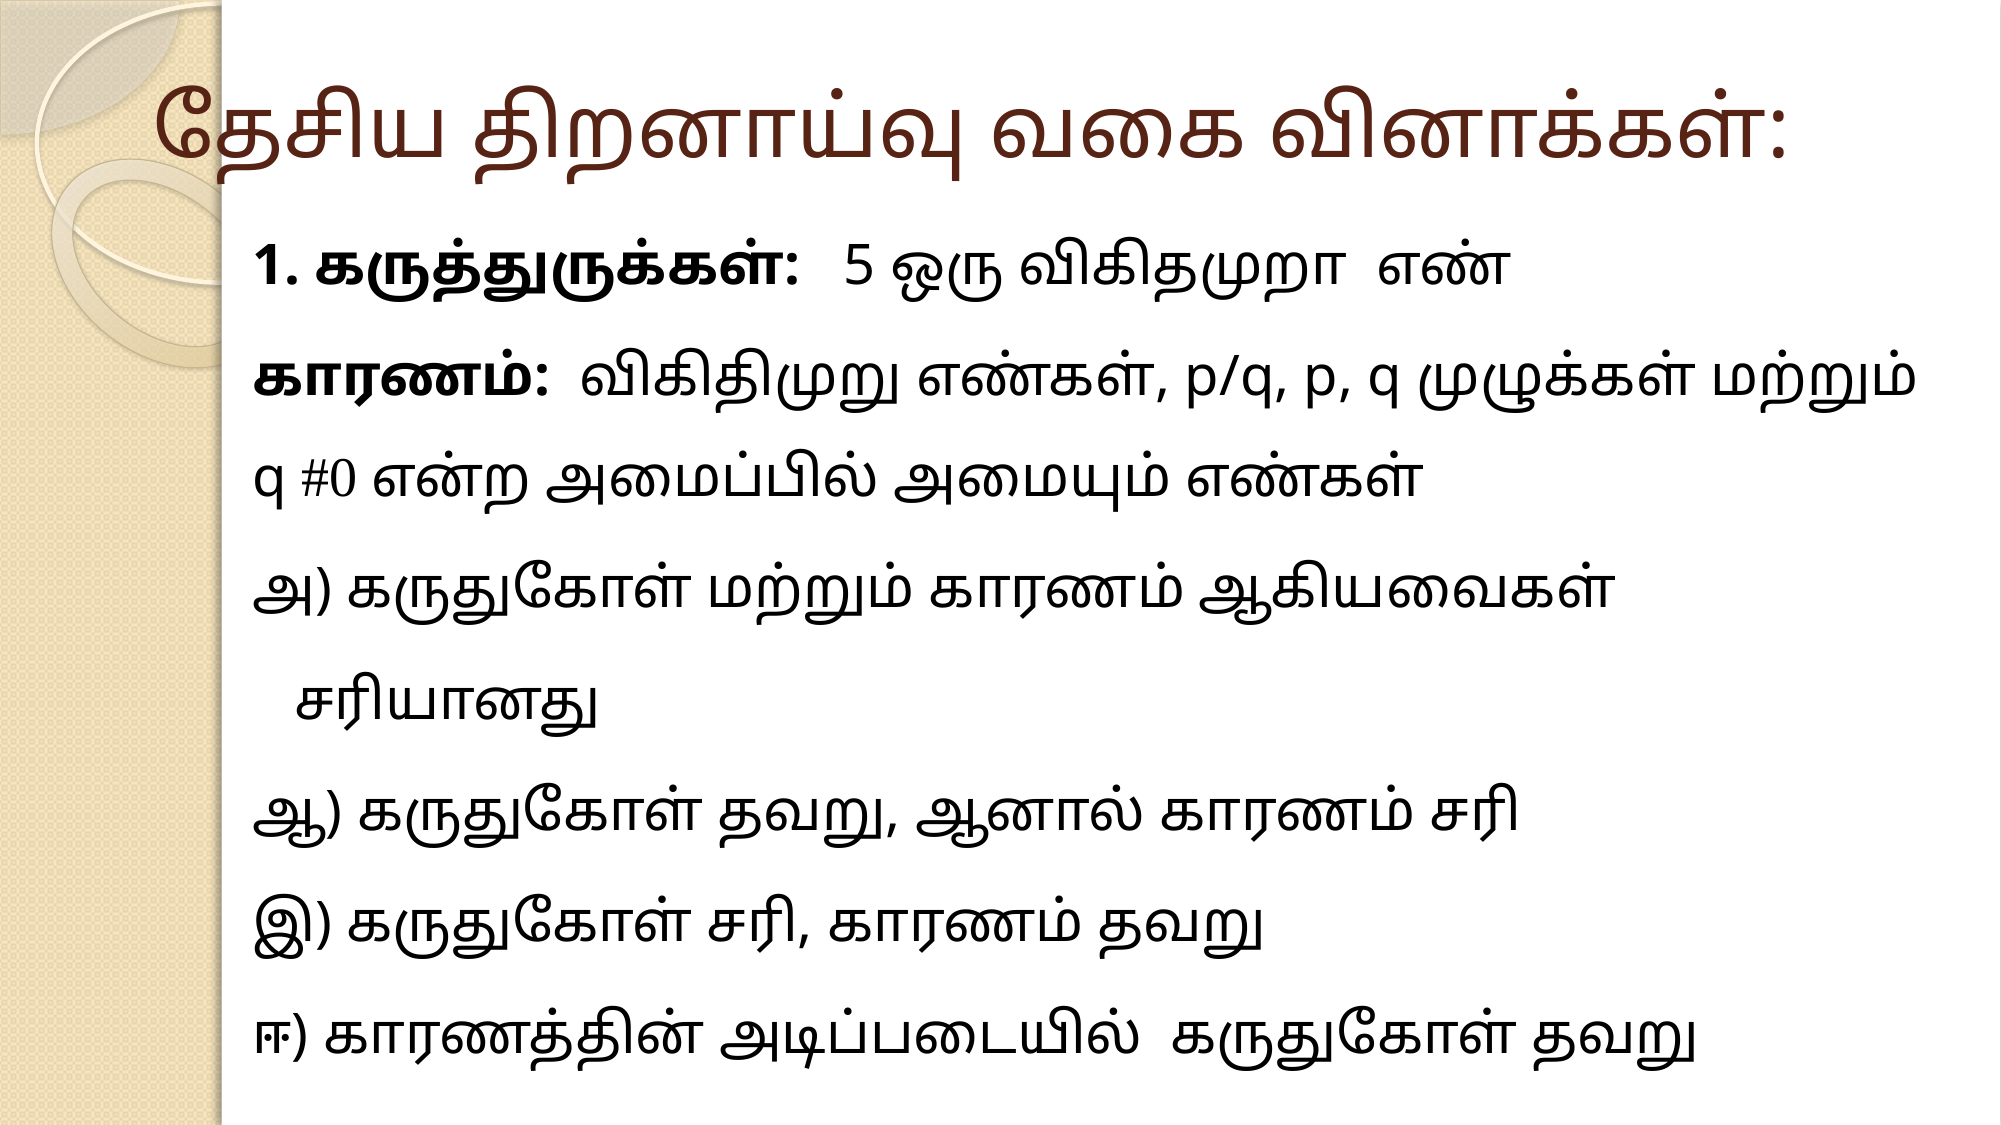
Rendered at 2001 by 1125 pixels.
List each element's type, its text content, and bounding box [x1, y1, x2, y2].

list 1. கருத்துருக்கள்: 5 ஒரு விகிதமுறா எண் காரணம்: விகிதிமுறு எண்கள், p/q, p, q முழுக்கள் மற்றும் q #0 என்ற அமைப்பில் அமையும் எண்கள் அ) கருதுகோள் மற்றும் காரணம் ஆகியவைகள் சரியானது ஆ) கருதுகோள் தவறு, ஆனால் காரணம் சரி இ) கருதுகோள் சரி, காரணம் தவறு ஈ) காரணத்தின் அடிப்படையில் கருதுகோள் தவறு [237, 187, 1975, 1088]
title தேசிய திறனாய்வு வகை வினாக்கள்: [137, 59, 1863, 188]
